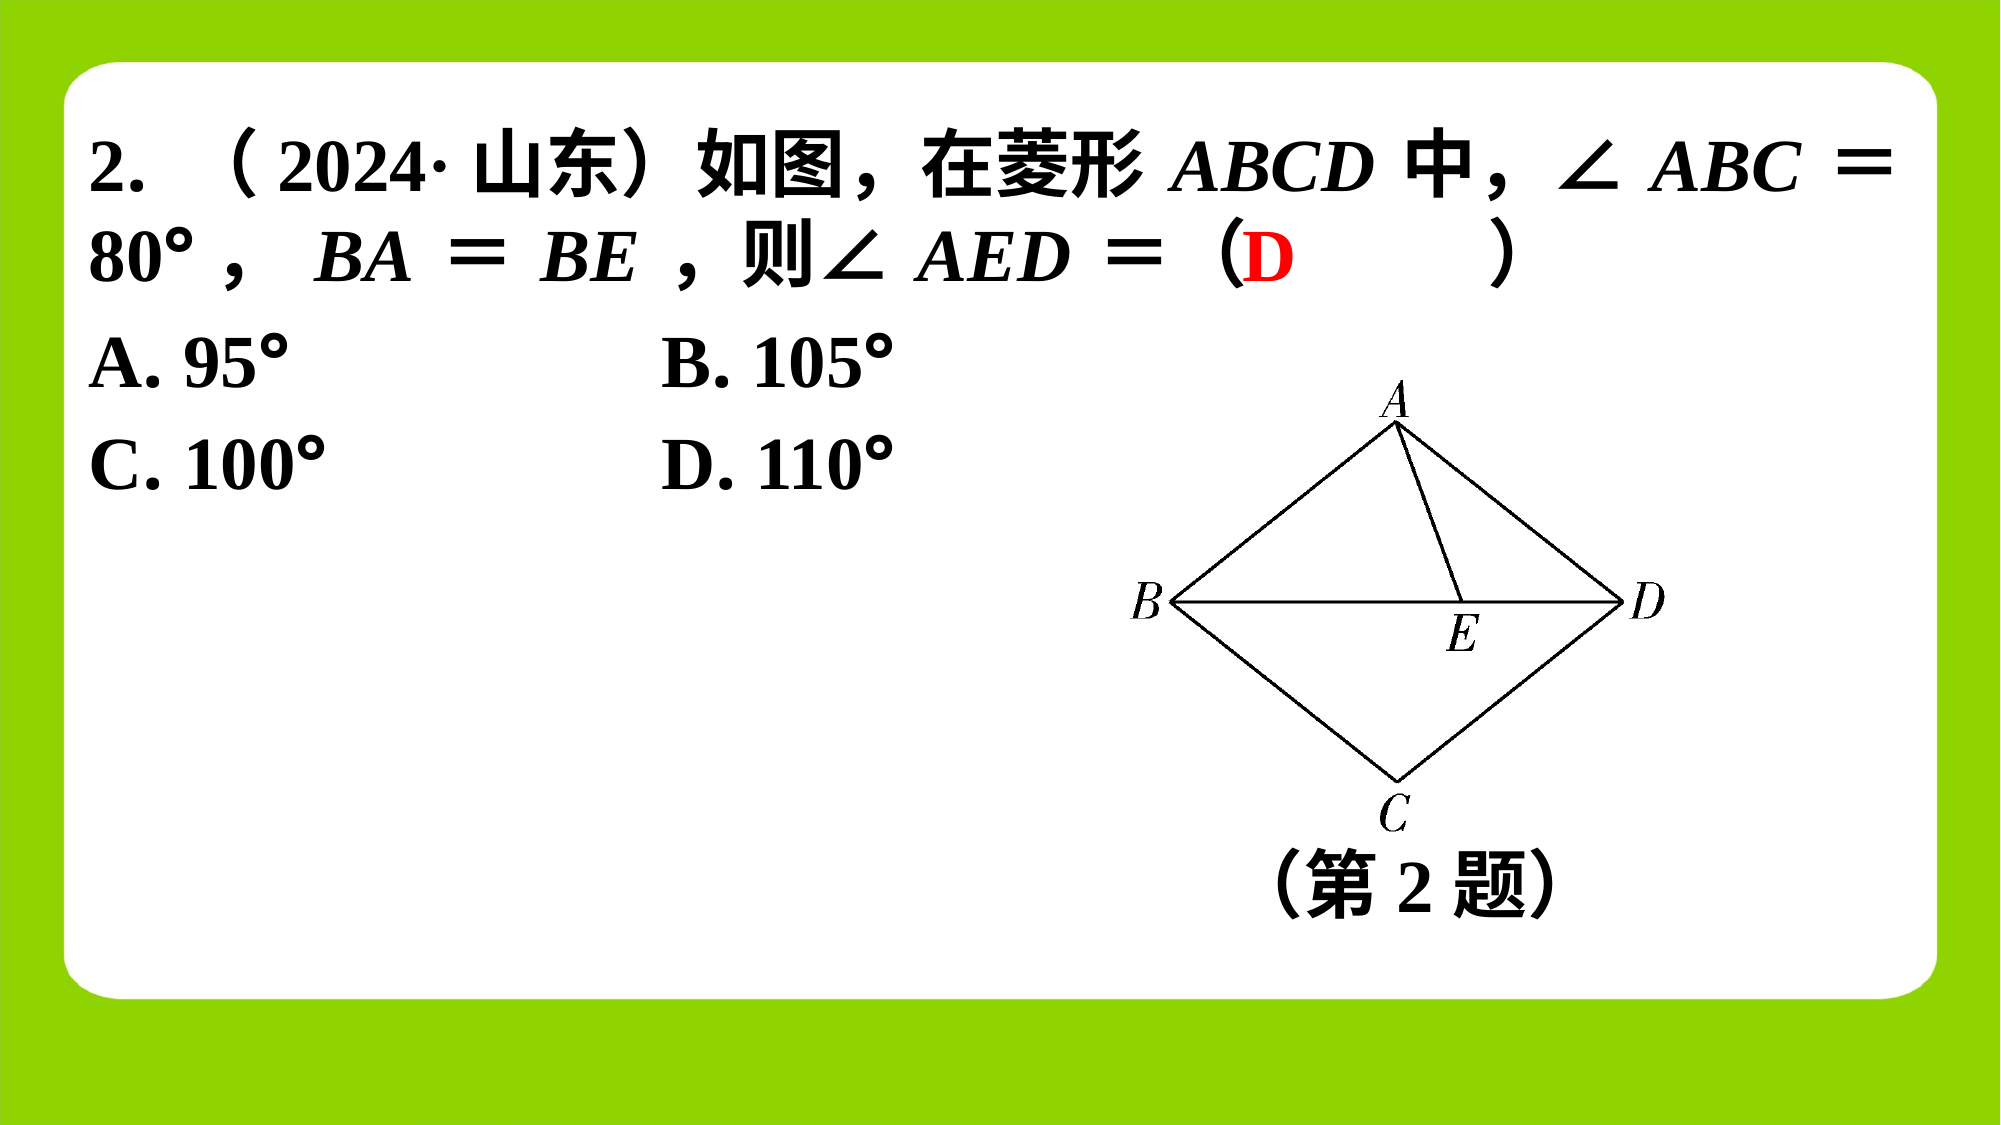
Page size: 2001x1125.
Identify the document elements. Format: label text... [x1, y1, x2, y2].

table_header B. 105° [661, 307, 1229, 409]
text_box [1129, 380, 1665, 929]
text_box D [1227, 199, 1311, 305]
picture [0, 0, 2001, 1125]
table_header A. 95° [89, 307, 661, 409]
table_cell C. 100° [89, 409, 661, 512]
table_cell D. 110° [661, 409, 1129, 512]
text_box 2. （2024·山东）如图，在菱形ABCD中，∠ABC＝ 80°，BA＝BE，则∠AED＝（ D ） [88, 116, 1974, 299]
